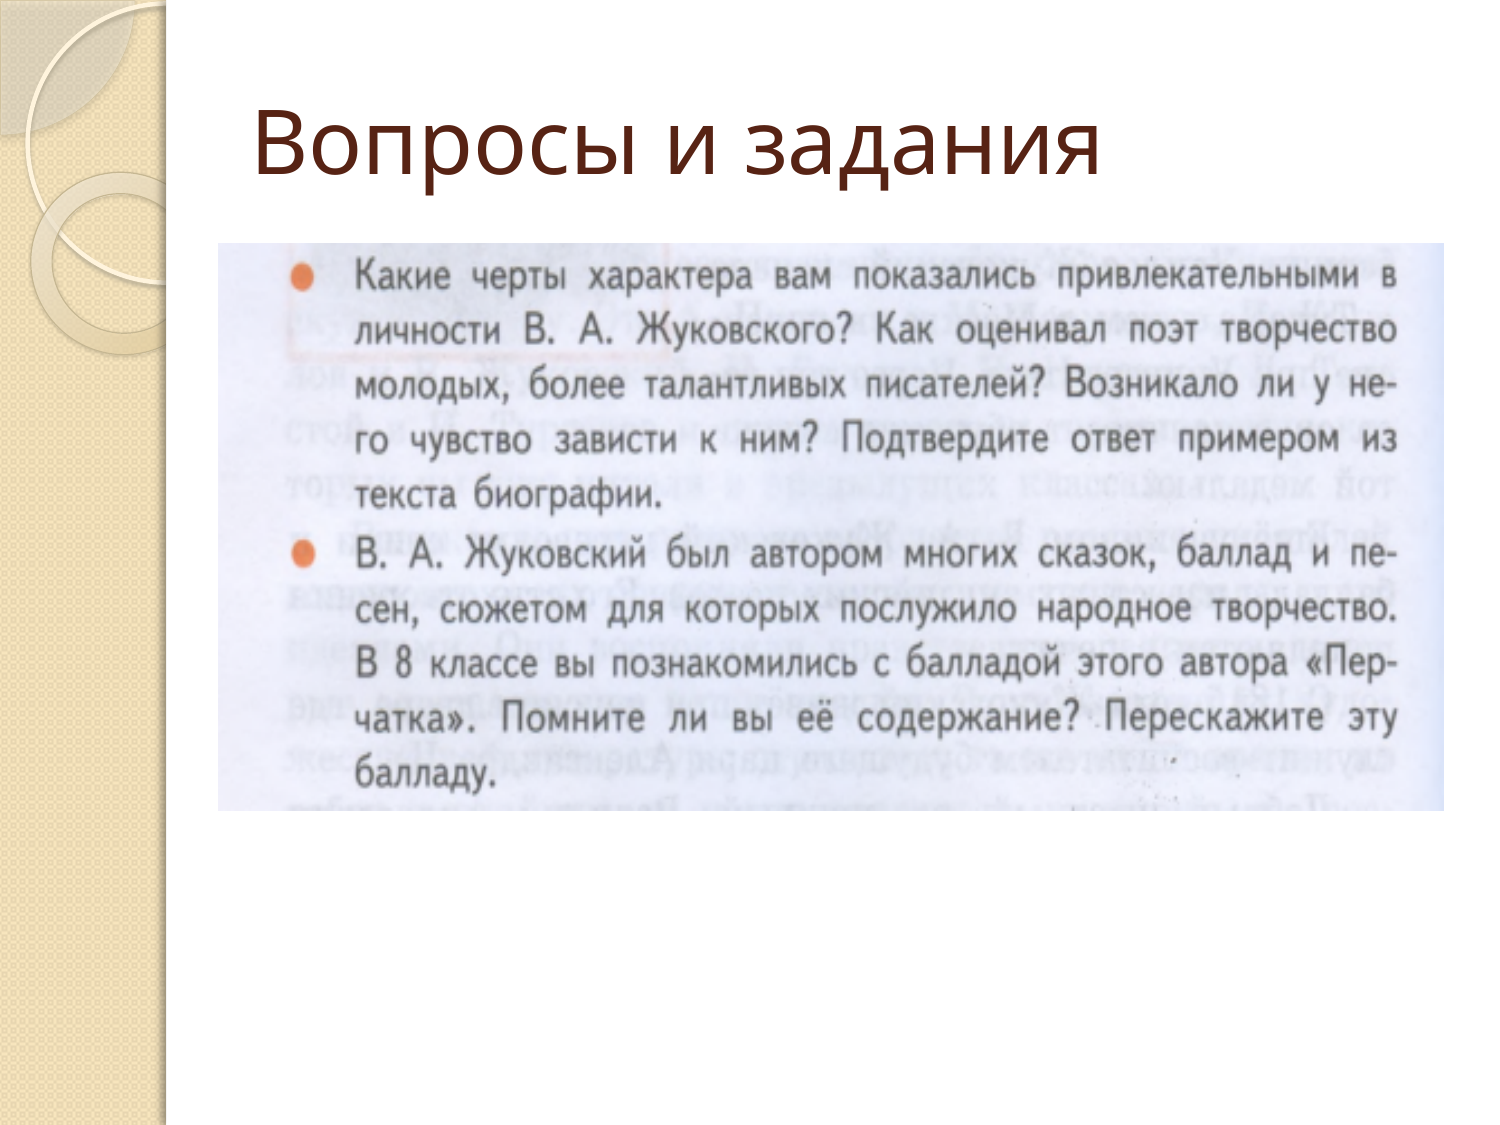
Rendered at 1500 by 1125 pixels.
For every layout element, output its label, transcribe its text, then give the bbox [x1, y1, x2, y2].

title Вопросы и задания [235, 45, 1466, 233]
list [218, 243, 1445, 811]
